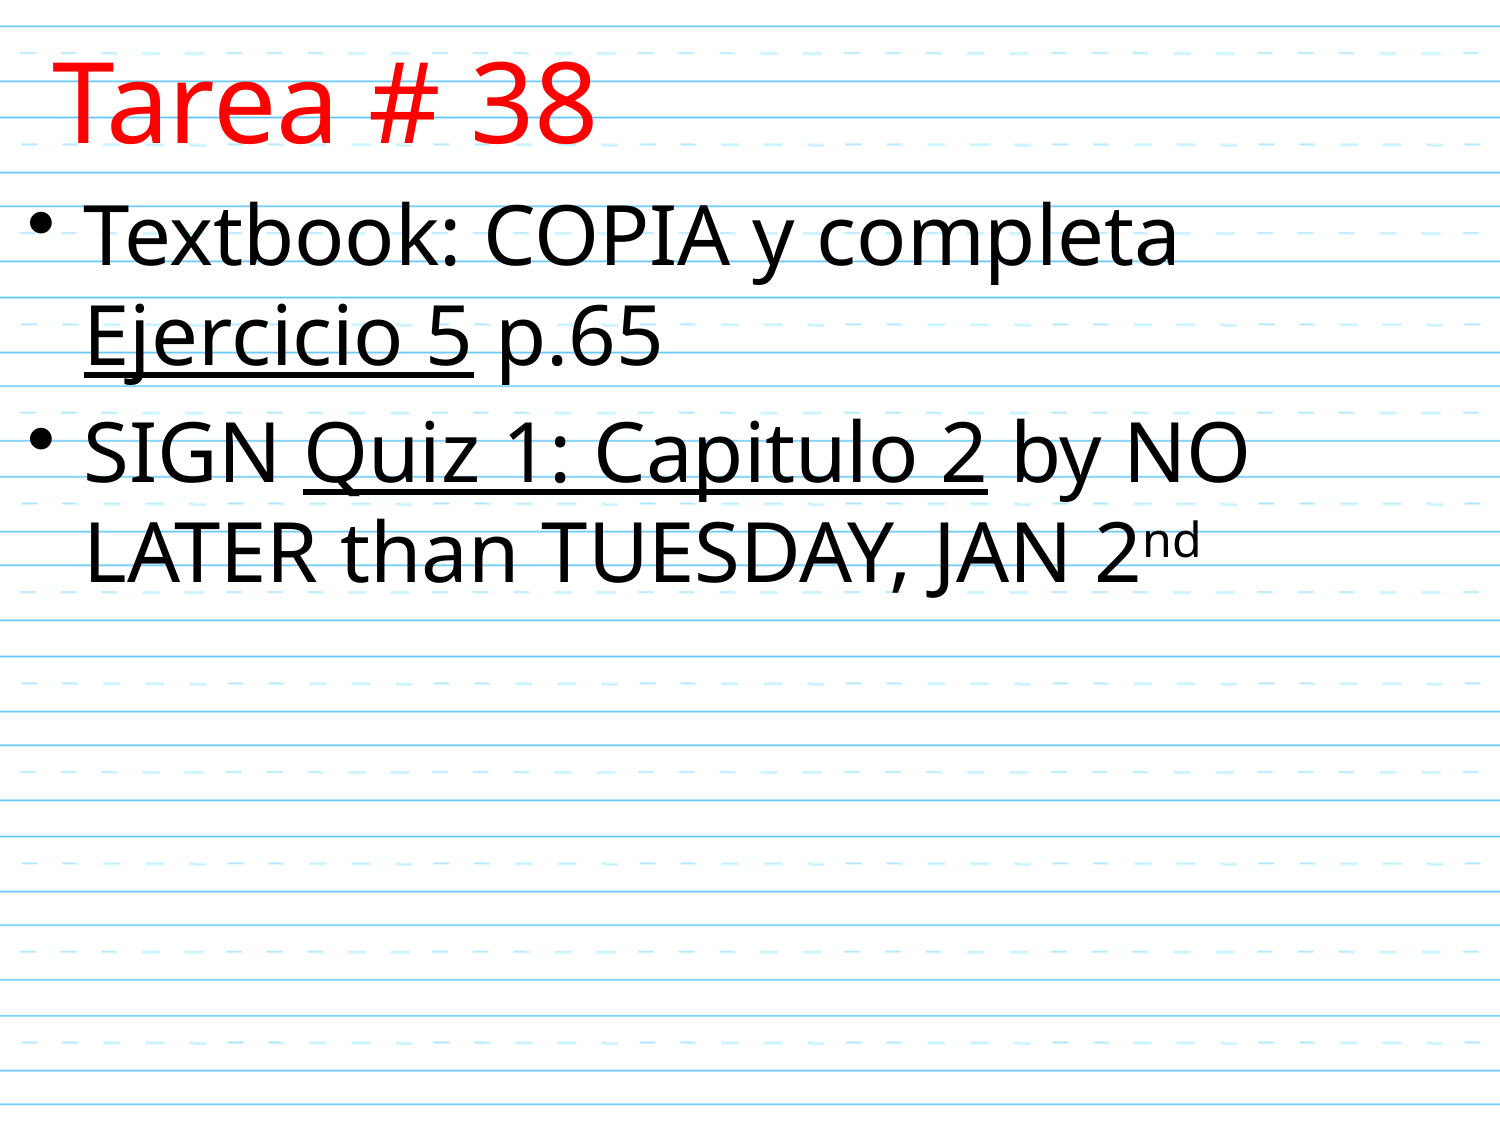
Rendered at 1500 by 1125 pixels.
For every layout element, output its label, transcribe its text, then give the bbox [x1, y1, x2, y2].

text_box Tarea # 38 [37, 0, 1313, 125]
list Textbook: COPIA y completa Ejercicio 5 p.65 SIGN Quiz 1: Capitulo 2 by NO LATER than TUESDAY, JAN 2nd [12, 174, 1488, 850]
picture [0, 0, 1500, 1125]
